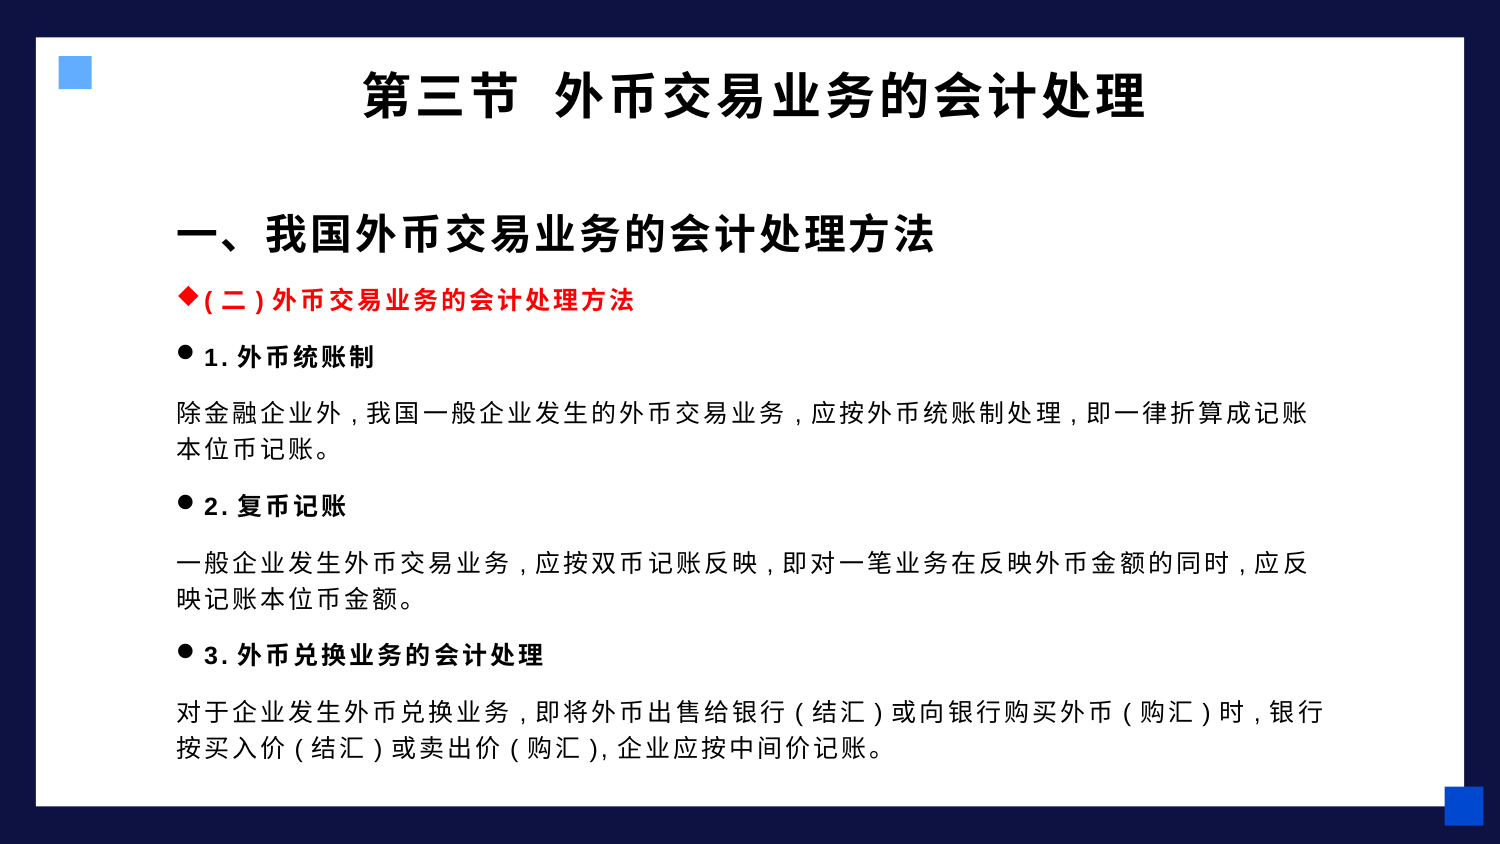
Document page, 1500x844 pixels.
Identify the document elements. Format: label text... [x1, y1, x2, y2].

list 一、我国外币交易业务的会计处理方法 (二)外币交易业务的会计处理方法 1.外币统账制 除金融企业外,我国一般企业发生的外币交易业务,应按外币统账制处理,即一律折算成记账本位币记账。 2.复币记账 一般企业发生外币交易业务,应按双币记账反映,即对一笔业务在反映外币金额的同时,应反映记账本位币金额。 3.外币兑换业务的会计处理 对于企业发生外币兑换业务,即将外币出售给银行(结汇)或向银行购买外币(购汇)时,银行按买入价(结汇)或卖出价(购汇),企业应按中间价记账。 [159, 197, 1344, 622]
title 第三节 外币交易业务的会计处理 [159, 43, 1344, 133]
